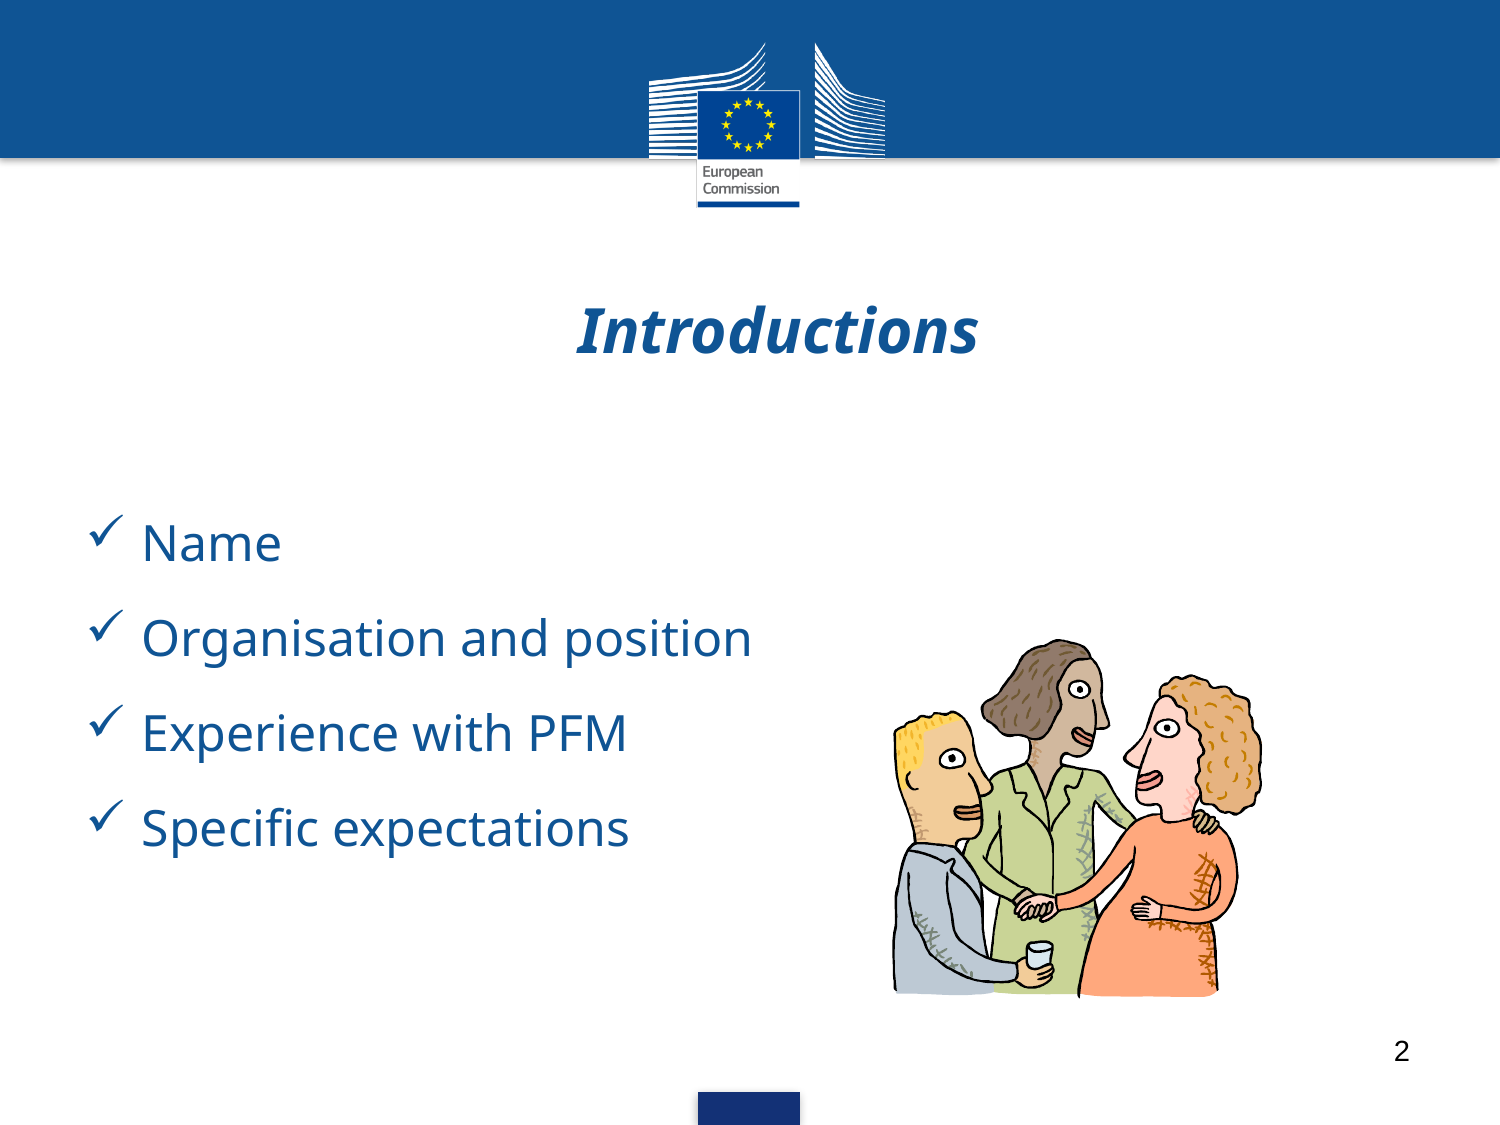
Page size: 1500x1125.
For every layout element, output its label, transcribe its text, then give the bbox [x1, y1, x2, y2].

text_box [890, 632, 1269, 1006]
title Introductions [0, 234, 1500, 423]
list Name Organisation and position Experience with PFM Specific expectations [70, 503, 1421, 844]
picture [649, 42, 885, 208]
slide_number 2 [1074, 1024, 1426, 1103]
